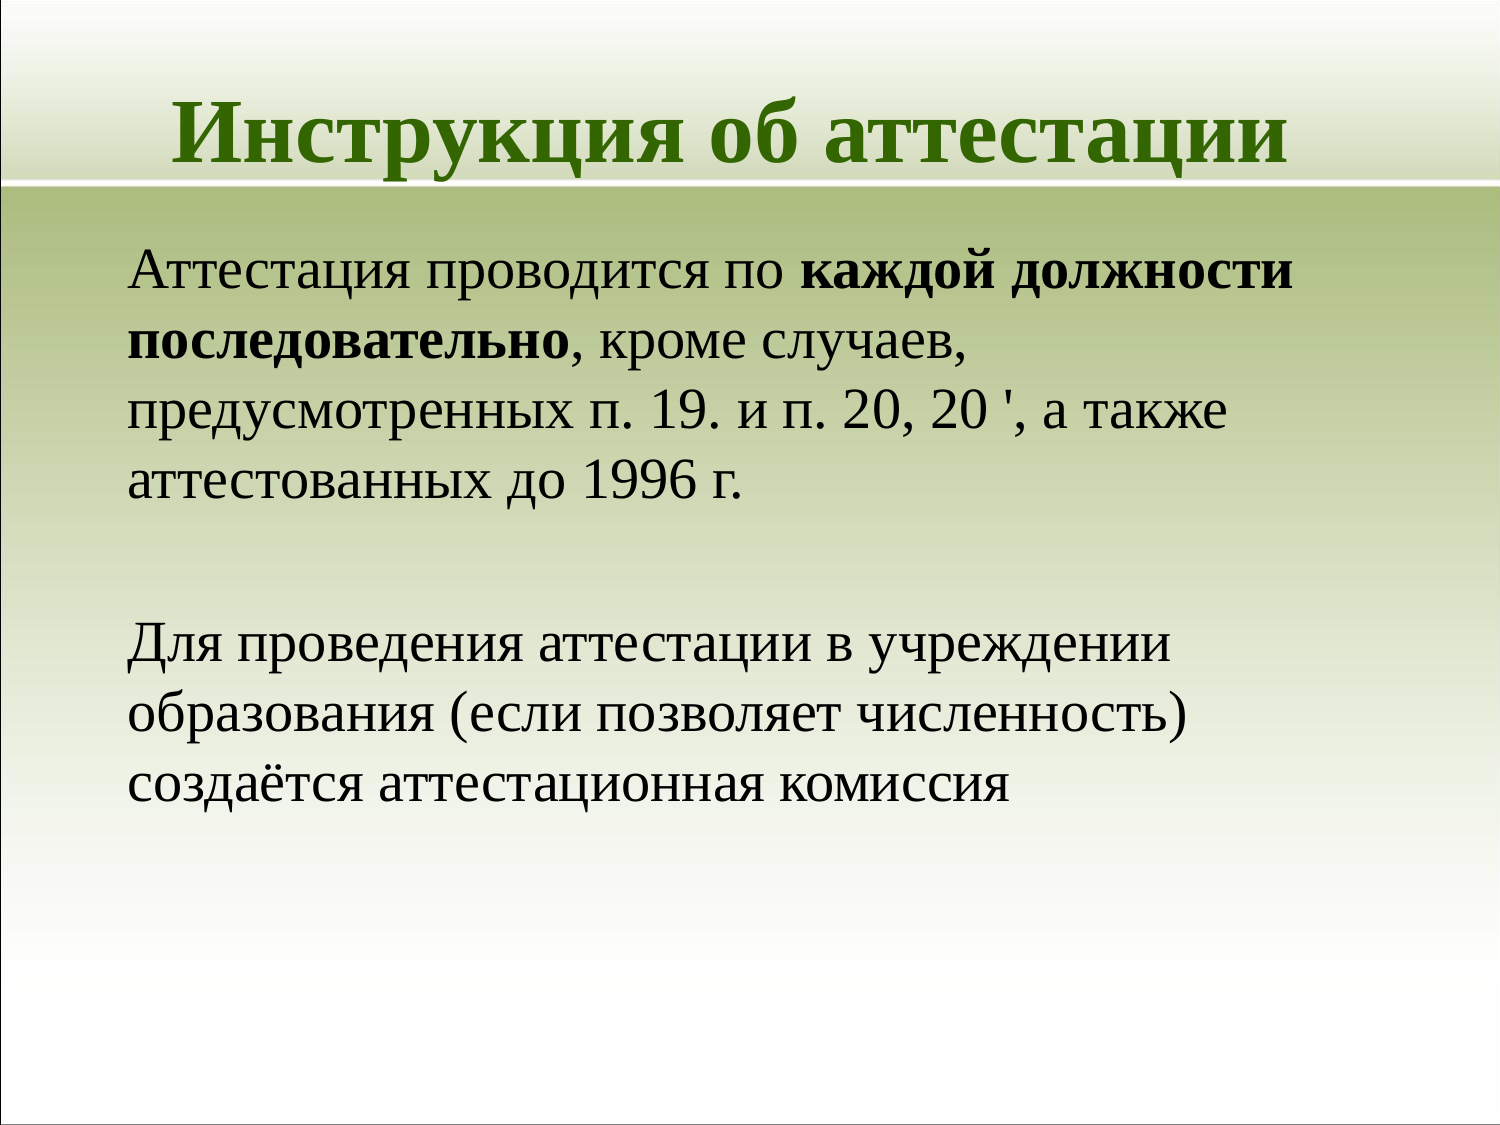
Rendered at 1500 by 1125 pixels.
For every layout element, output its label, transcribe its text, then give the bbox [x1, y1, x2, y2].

title Инструкция об аттестации [93, 58, 1369, 194]
picture [0, 0, 1500, 1125]
list Аттестация проводится по каждой должности последовательно, кроме случаев, предусмотренных п. 19. и п. 20, 20 ', а также аттестованных до 1996 г. Для проведения аттестации в учреждении образования (если позволяет численность) создаётся аттестационная комиссия [112, 222, 1388, 1055]
